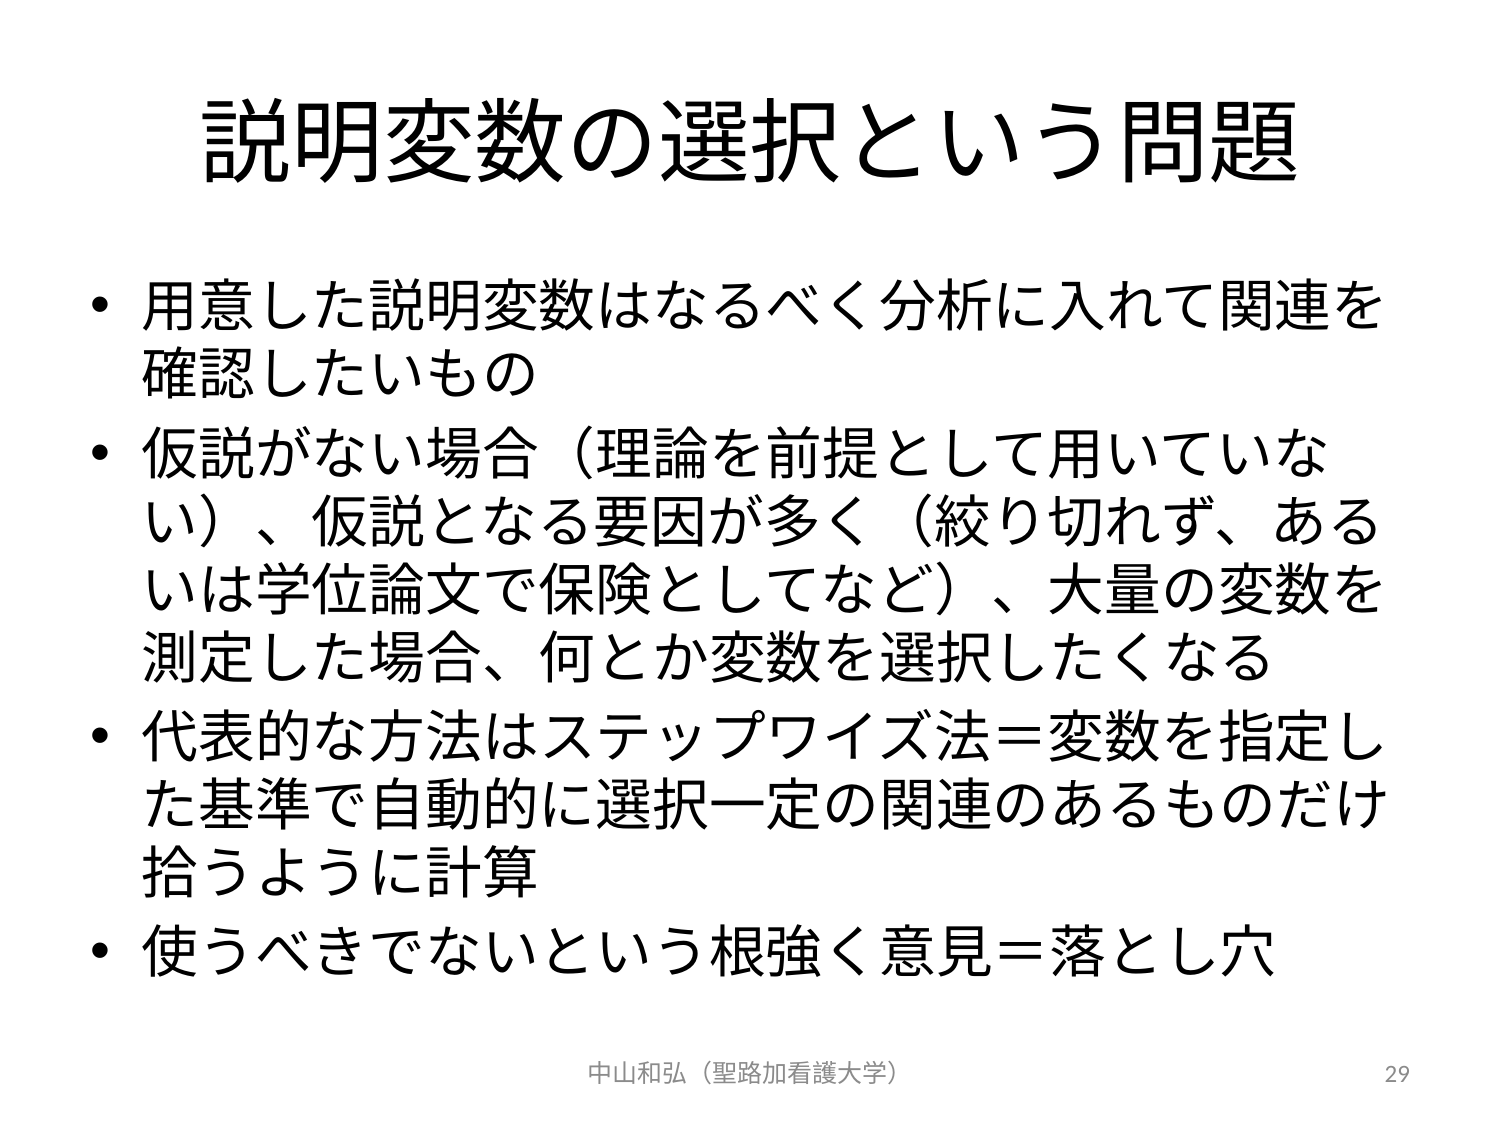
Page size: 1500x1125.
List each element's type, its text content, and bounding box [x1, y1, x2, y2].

list 用意した説明変数はなるべく分析に入れて関連を確認したいもの 仮説がない場合（理論を前提として用いていない）、仮説となる要因が多く（絞り切れず、あるいは学位論文で保険としてなど）、大量の変数を測定した場合、何とか変数を選択したくなる 代表的な方法はステップワイズ法＝変数を指定した基準で自動的に選択一定の関連のあるものだけ拾うように計算 使うべきでないという根強く意見＝落とし穴 [75, 262, 1425, 1005]
footer 中山和弘（聖路加看護大学） [512, 1042, 988, 1103]
slide_number 29 [1074, 1042, 1425, 1103]
title 説明変数の選択という問題 [75, 45, 1425, 233]
